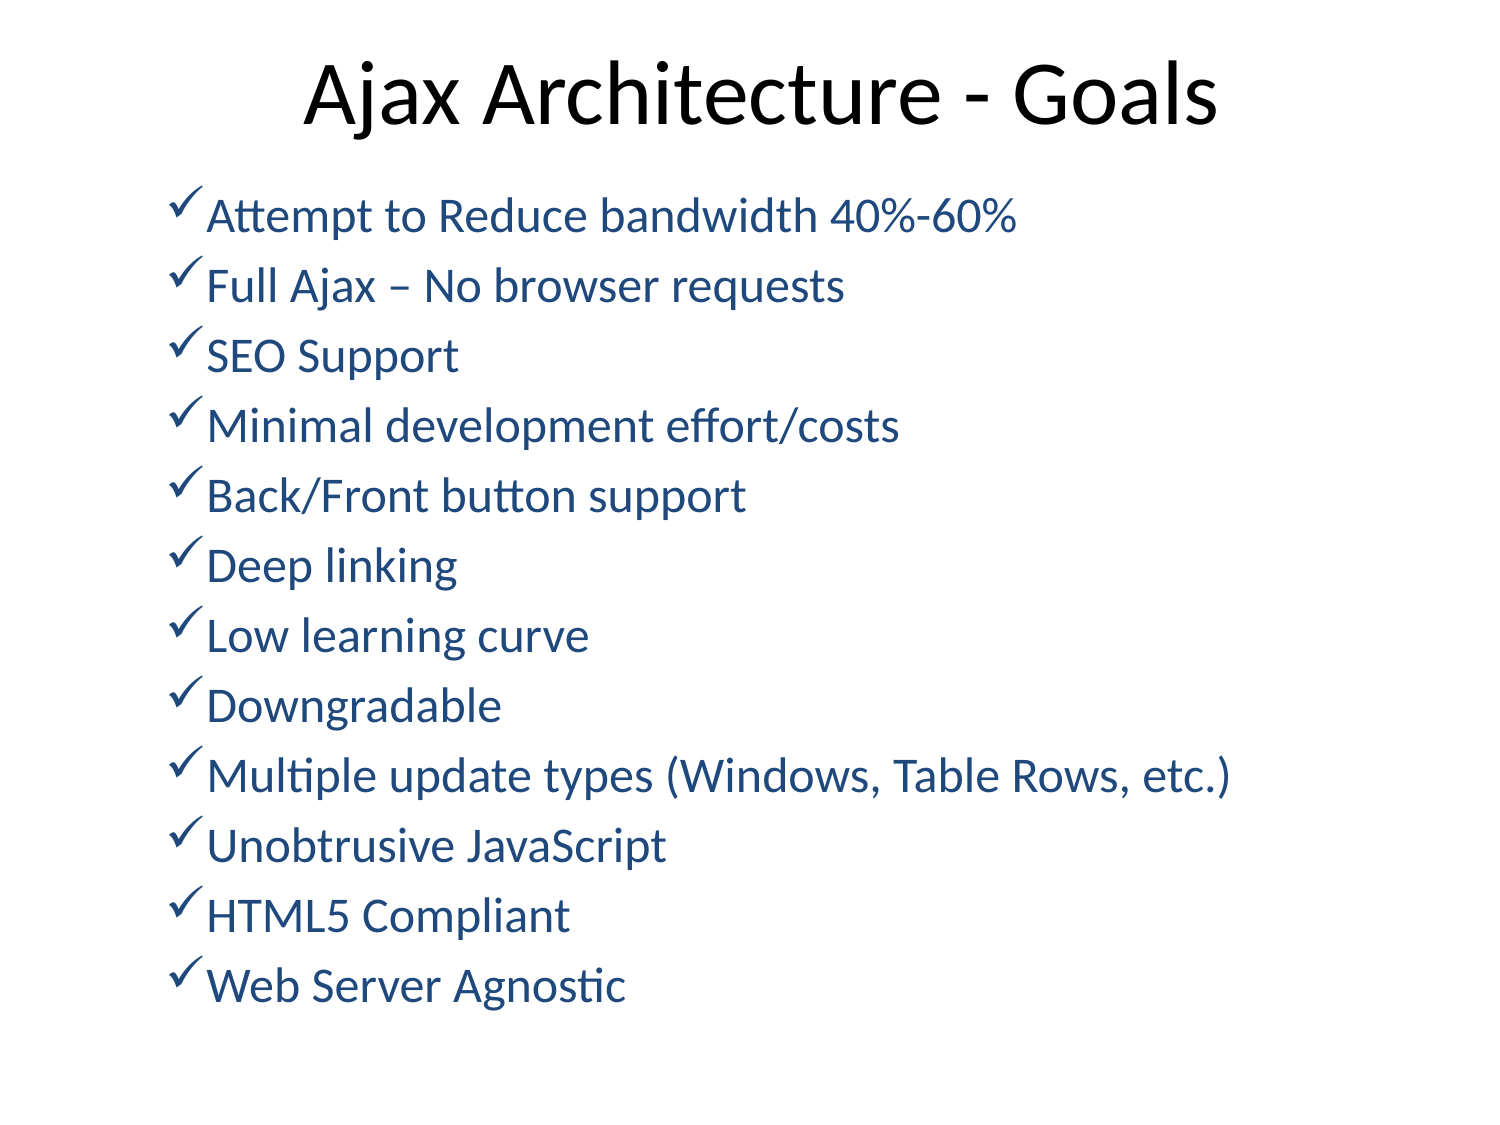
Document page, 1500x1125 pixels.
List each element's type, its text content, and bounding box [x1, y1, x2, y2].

subtitle Attempt to Reduce bandwidth 40%-60% Full Ajax – No browser requests SEO Support Minimal development effort/costs Back/Front button support Deep linking Low learning curve Downgradable Multiple update types (Windows, Table Rows, etc.) Unobtrusive JavaScript HTML5 Compliant Web Server Agnostic [150, 174, 1388, 1063]
title Ajax Architecture - Goals [125, 24, 1400, 151]
